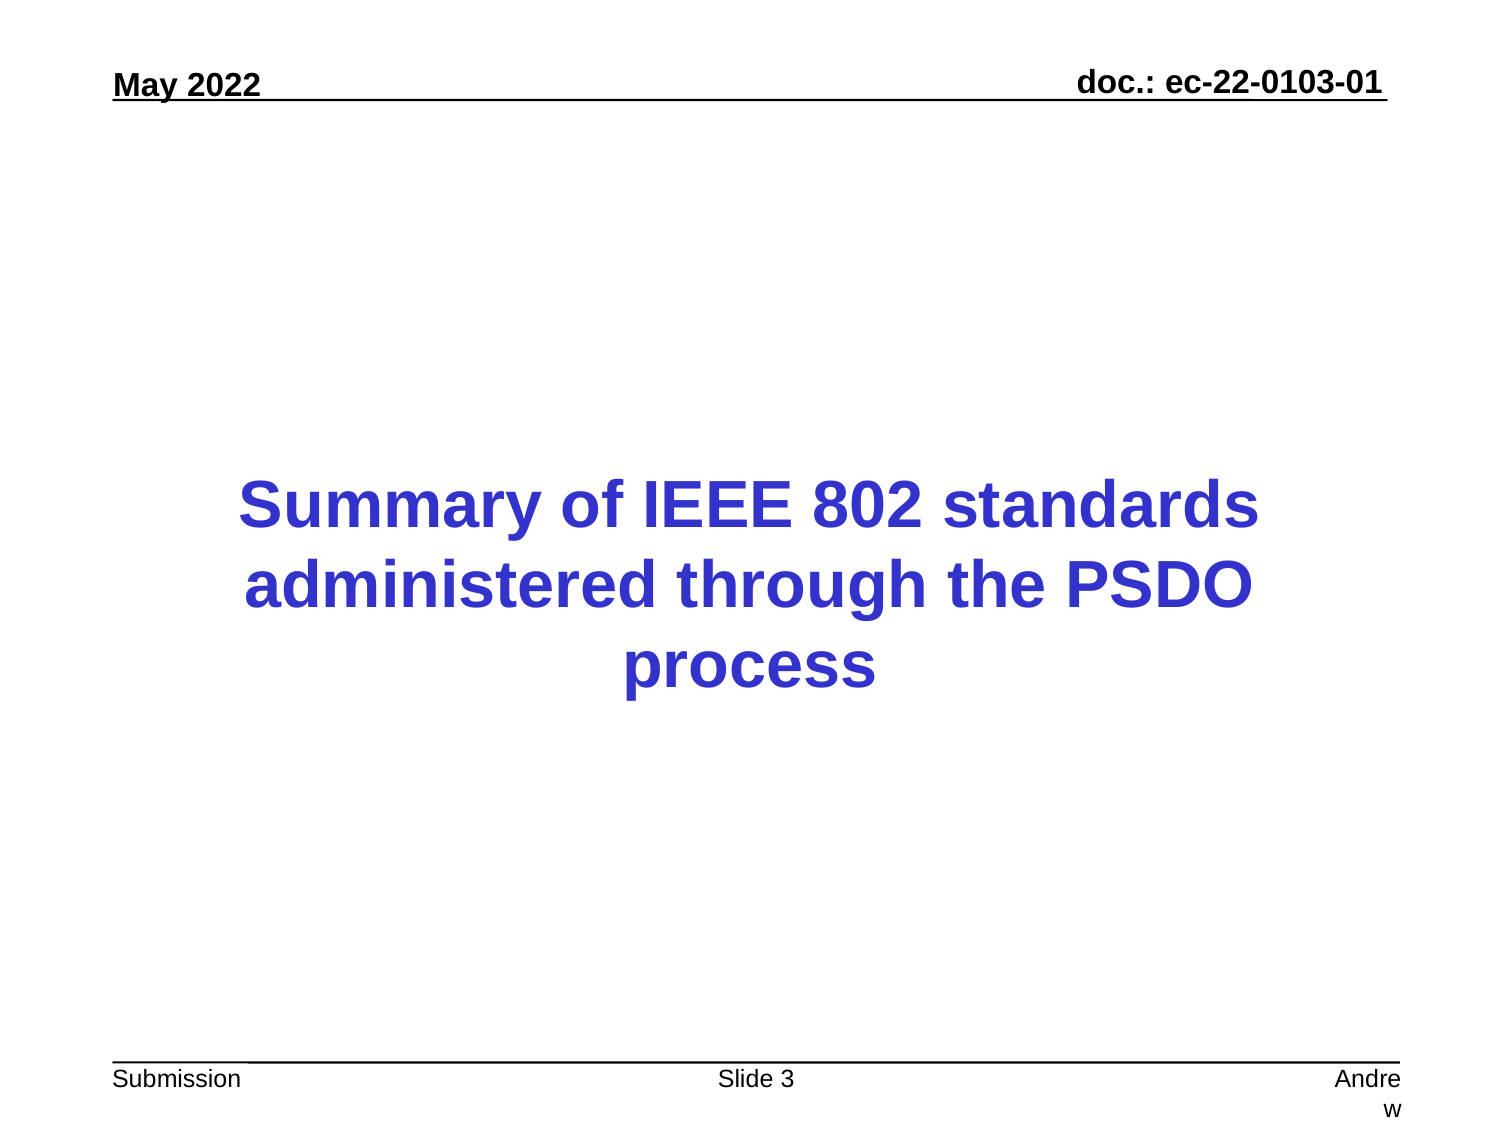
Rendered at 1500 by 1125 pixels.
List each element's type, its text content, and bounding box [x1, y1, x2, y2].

title Summary of IEEE 802 standards administered through the PSDO process [112, 112, 1388, 1050]
footer Andrew Myles, Cisco [1320, 1061, 1402, 1093]
slide_number Slide 3 [709, 1061, 803, 1093]
